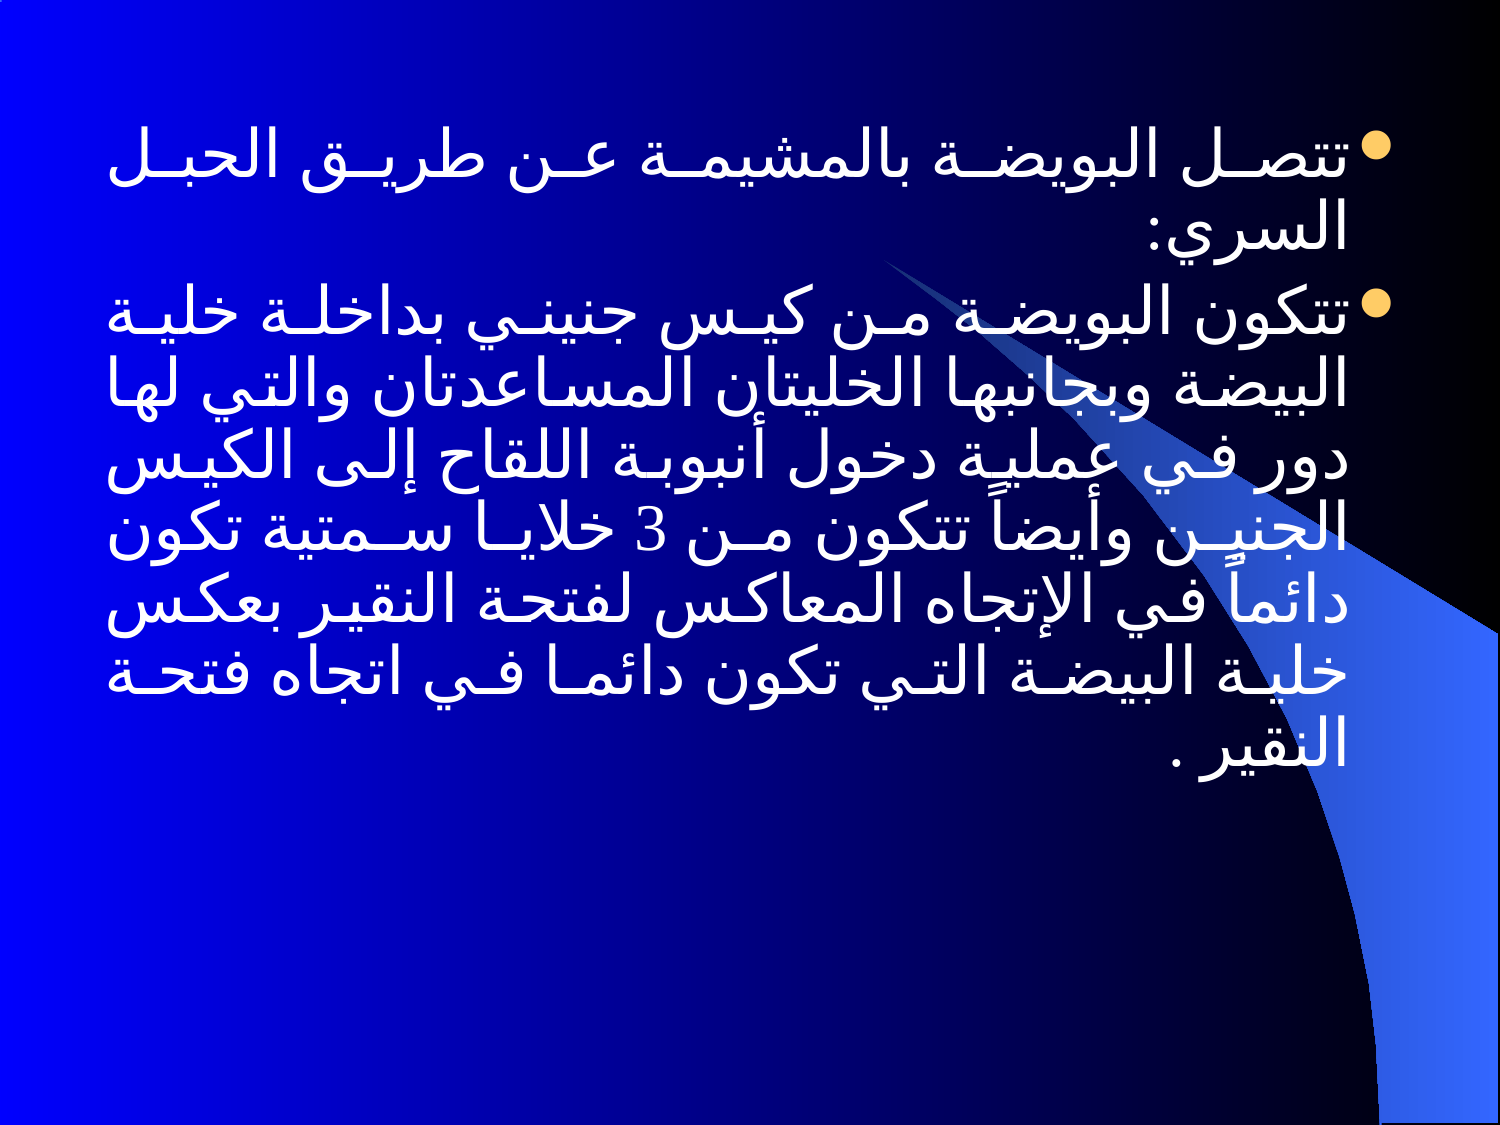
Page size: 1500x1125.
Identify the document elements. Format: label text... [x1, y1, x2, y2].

list تتصل البويضة بالمشيمة عن طريق الحبل السري: تتكون البويضة من كيس جنيني بداخلة خلية البيضة وبجانبها الخليتان المساعدتان والتي لها دور في عملية دخول أنبوبة اللقاح إلى الكيس الجنين وأيضاً تتكون من 3 خلايا سمتية تكون دائماً في الإتجاه المعاكس لفتحة النقير بعكس خلية البيضة التي تكون دائما في اتجاه فتحة النقير . [74, 112, 1438, 788]
